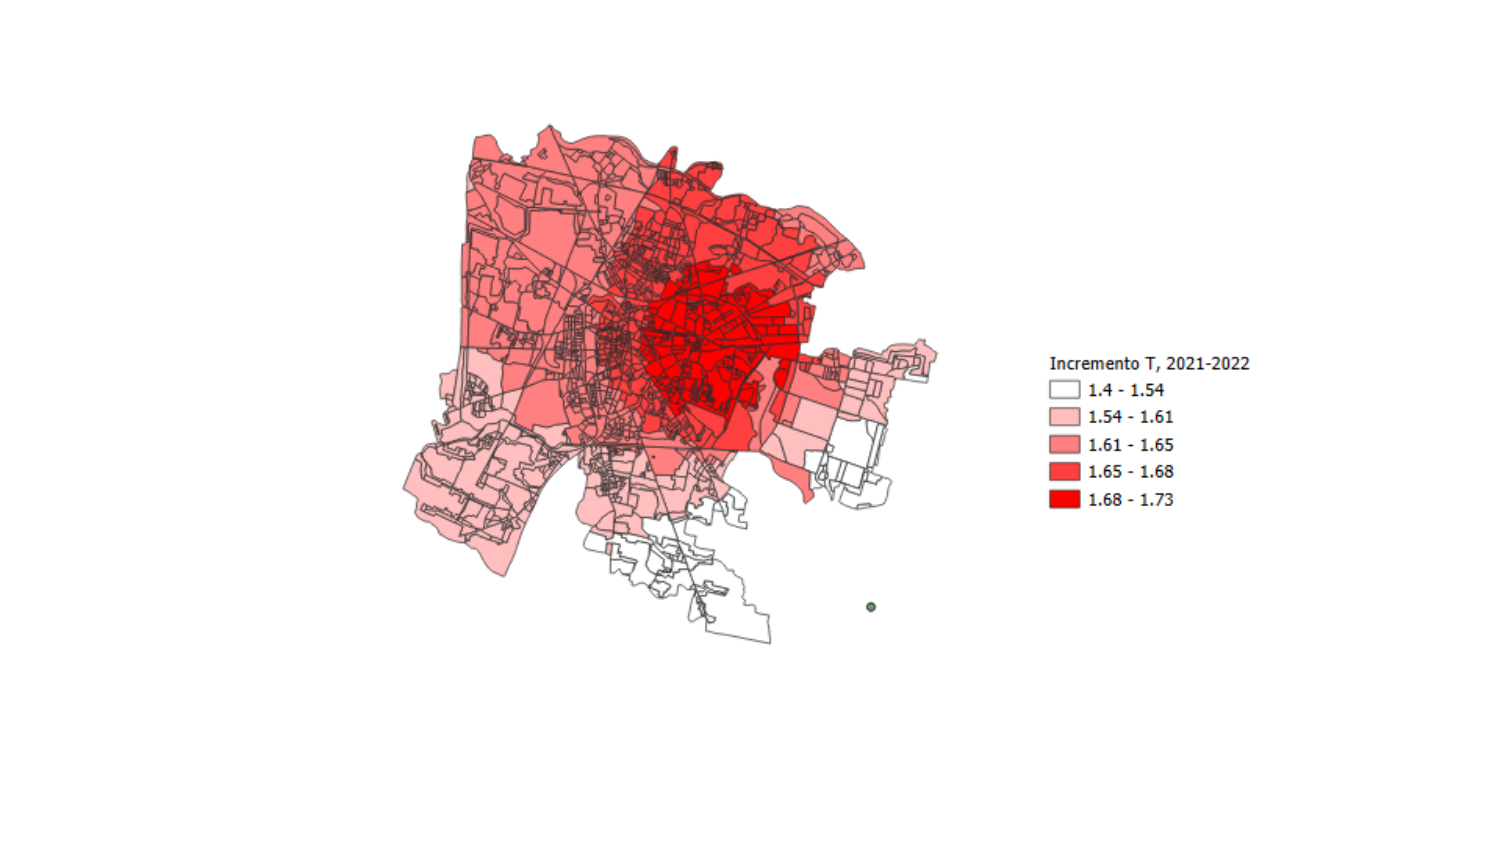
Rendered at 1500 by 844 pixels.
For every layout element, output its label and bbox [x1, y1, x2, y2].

picture [338, 88, 1303, 755]
